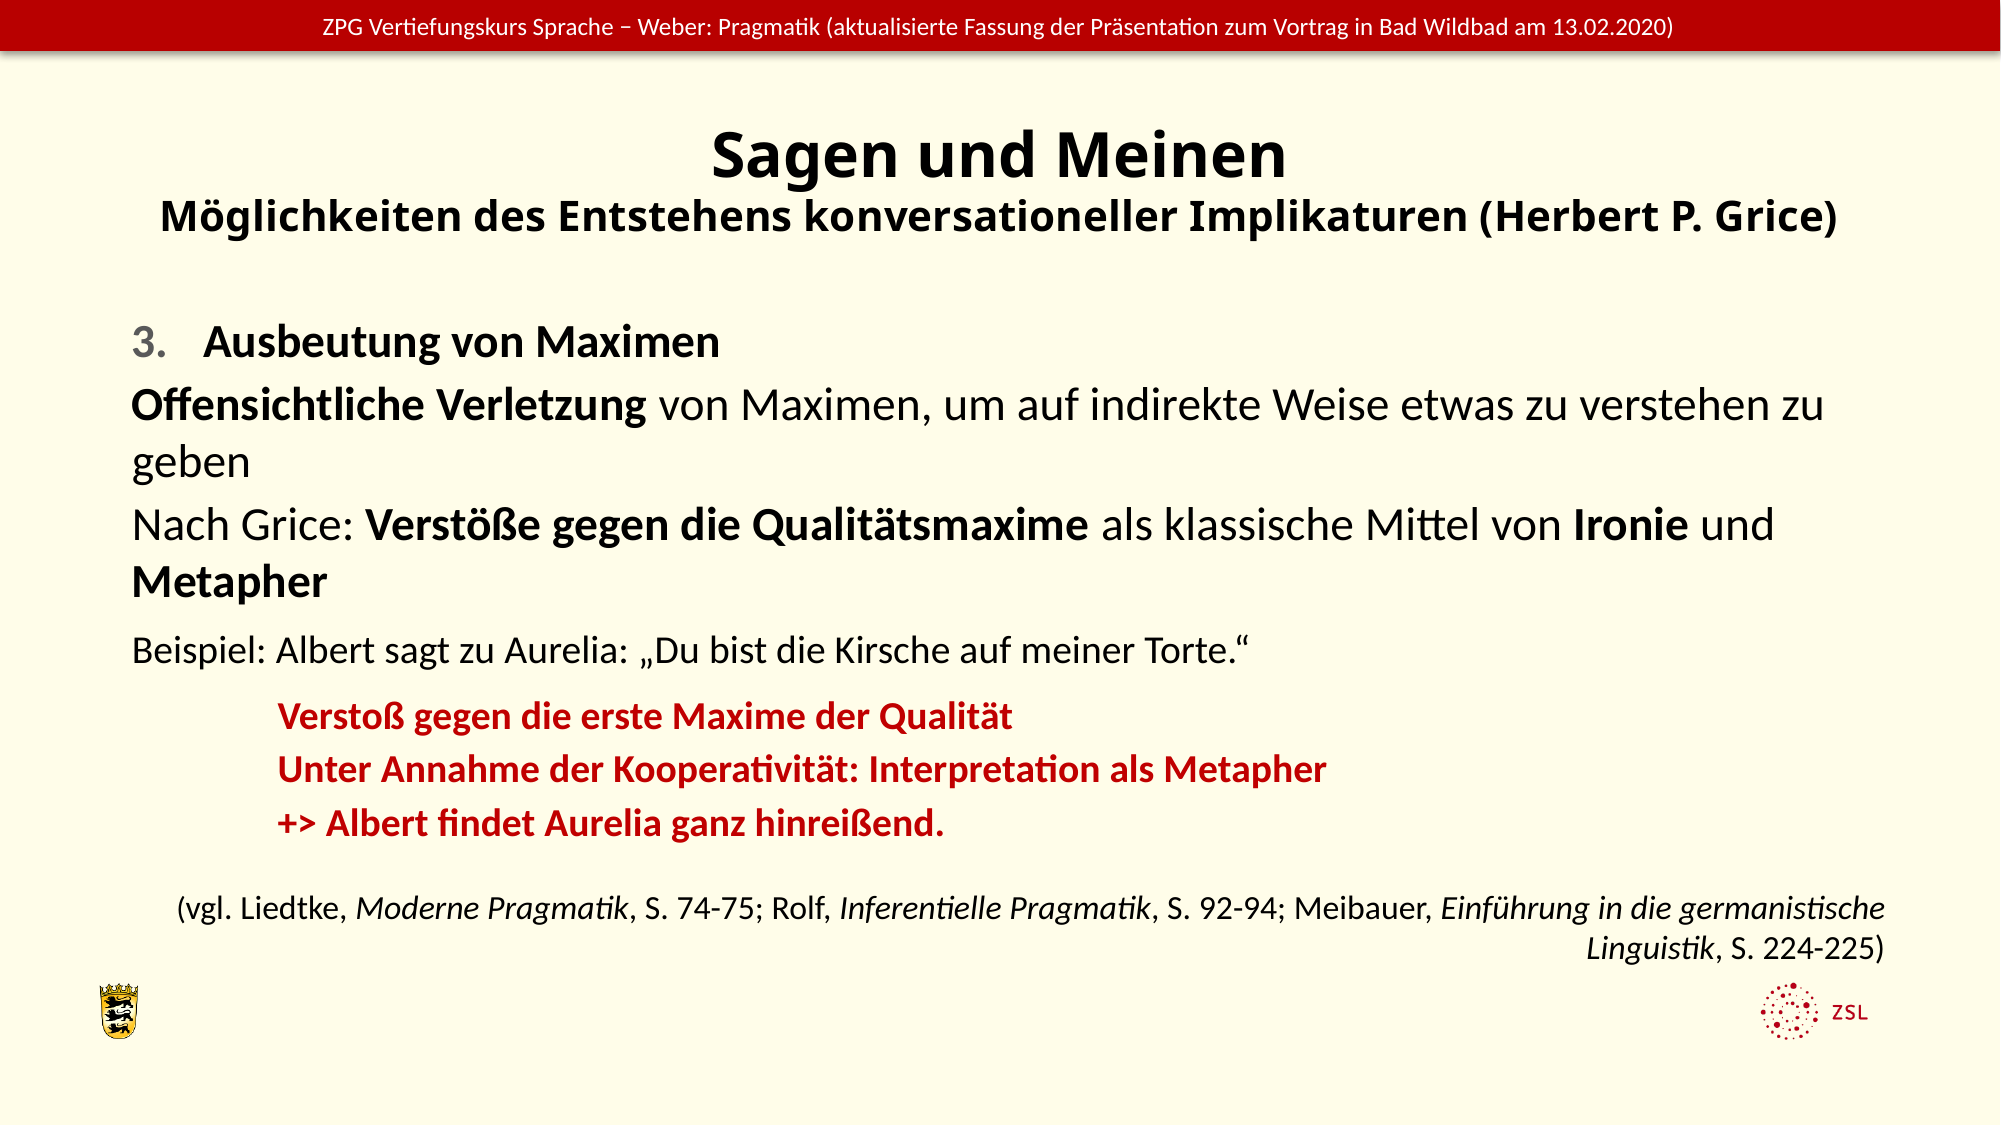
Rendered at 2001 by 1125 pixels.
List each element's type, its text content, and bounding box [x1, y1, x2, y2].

title Sagen und Meinen Möglichkeiten des Entstehens konversationeller Implikaturen (Herbert P. Grice) [99, 90, 1900, 265]
picture [1746, 976, 1882, 1054]
picture [98, 981, 140, 1041]
list Ausbeutung von Maximen Offensichtliche Verletzung von Maximen, um auf indirekte Weise etwas zu verstehen zu geben Nach Grice: Verstöße gegen die Qualitätsmaxime als klassische Mittel von Ironie und Metapher Beispiel: Albert sagt zu Aurelia: „Du bist die Kirsche auf meiner Torte.“ Verstoß gegen die erste Maxime der Qualität Unter Annahme der Kooperativität: Interpretation als Metapher +> Albert findet Aurelia ganz hinreißend. (vgl. Liedtke, Moderne Pragmatik, S. 74-75; Rolf, Inferentielle Pragmatik, S. 92-94; Meibauer, Einführung in die germanistische Linguistik, S. 224-225) [99, 302, 1900, 976]
